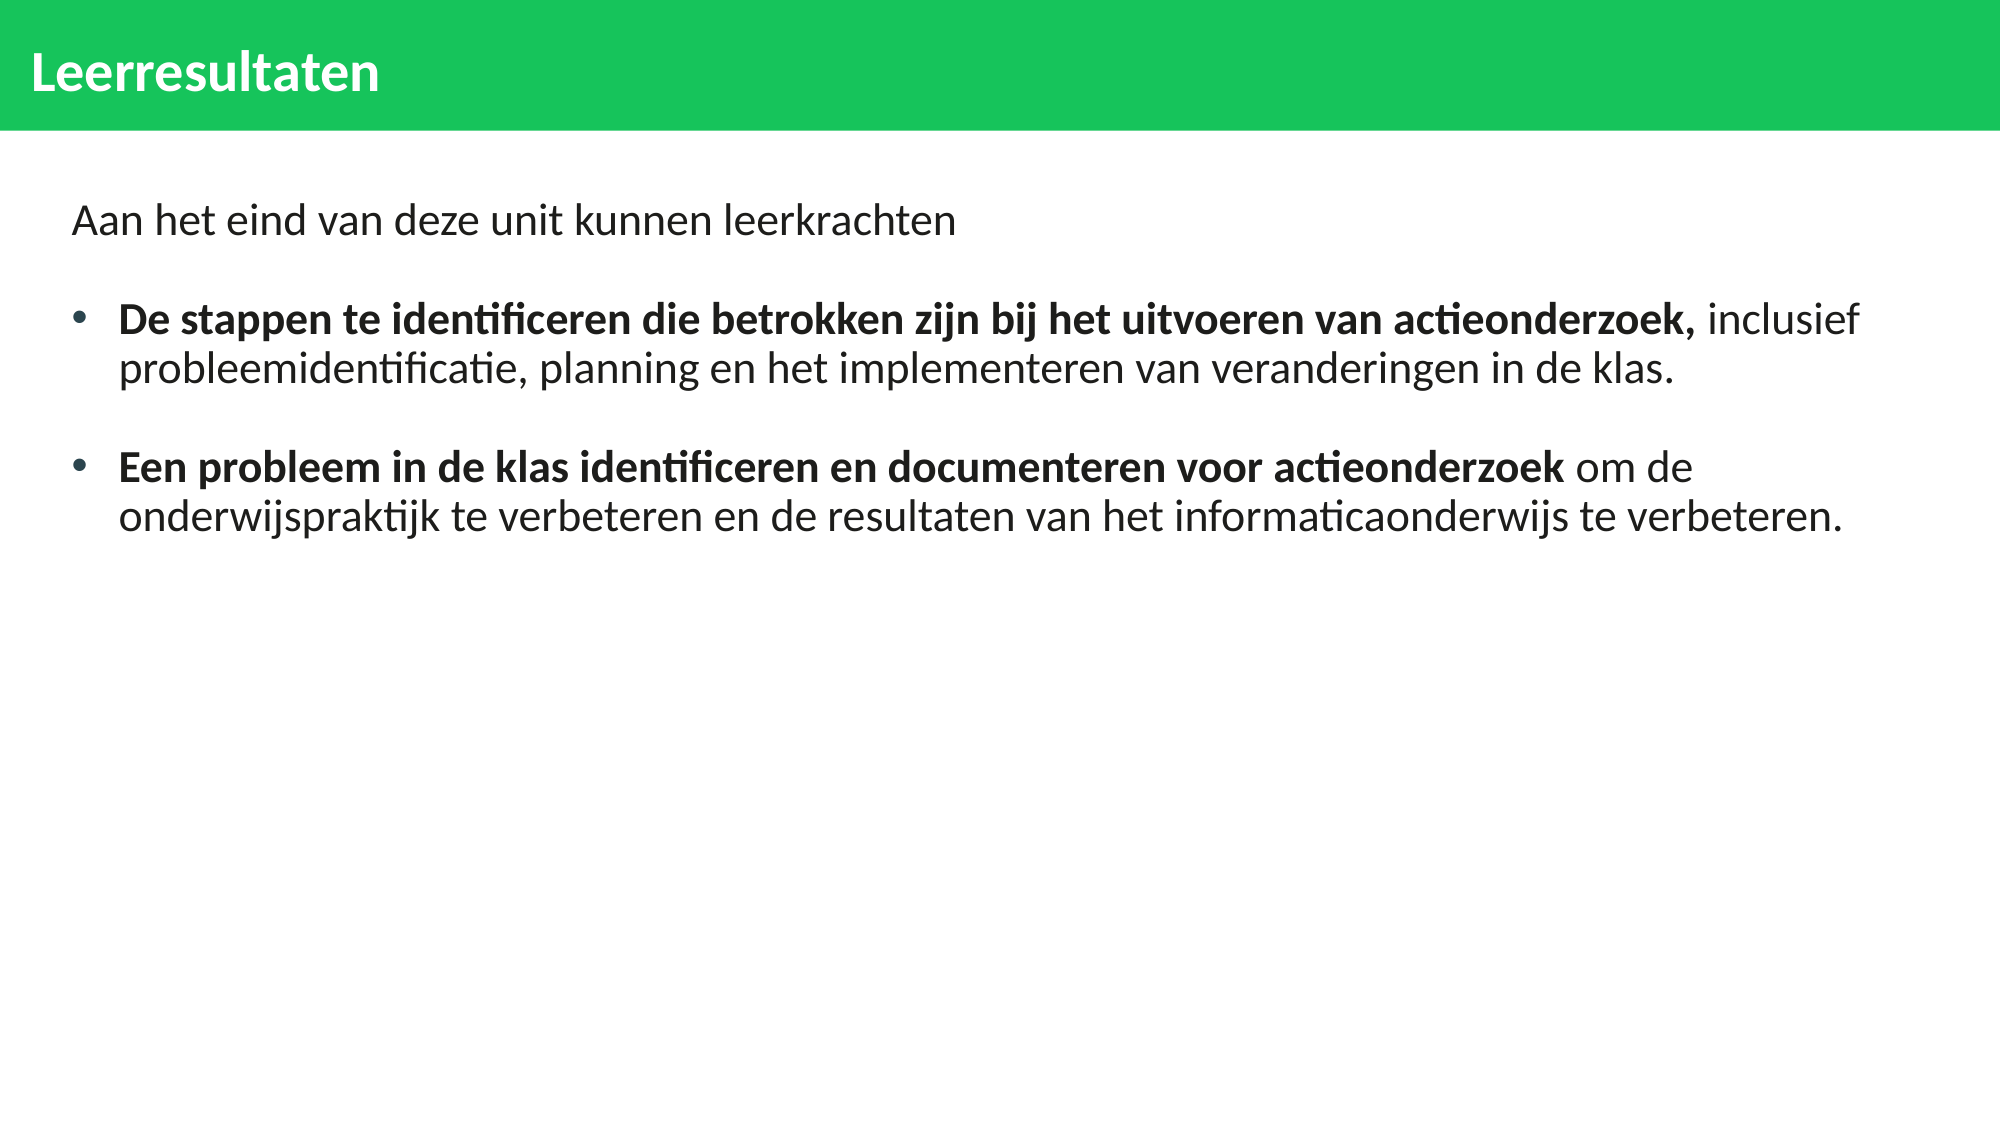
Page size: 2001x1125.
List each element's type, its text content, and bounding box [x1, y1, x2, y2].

list Aan het eind van deze unit kunnen leerkrachten De stappen te identificeren die betrokken zijn bij het uitvoeren van actieonderzoek, inclusief probleemidentificatie, planning en het implementeren van veranderingen in de klas. Een probleem in de klas identificeren en documenteren voor actieonderzoek om de onderwijspraktijk te verbeteren en de resultaten van het informaticaonderwijs te verbeteren. [56, 188, 1876, 1056]
title Leerresultaten [16, 13, 1976, 131]
